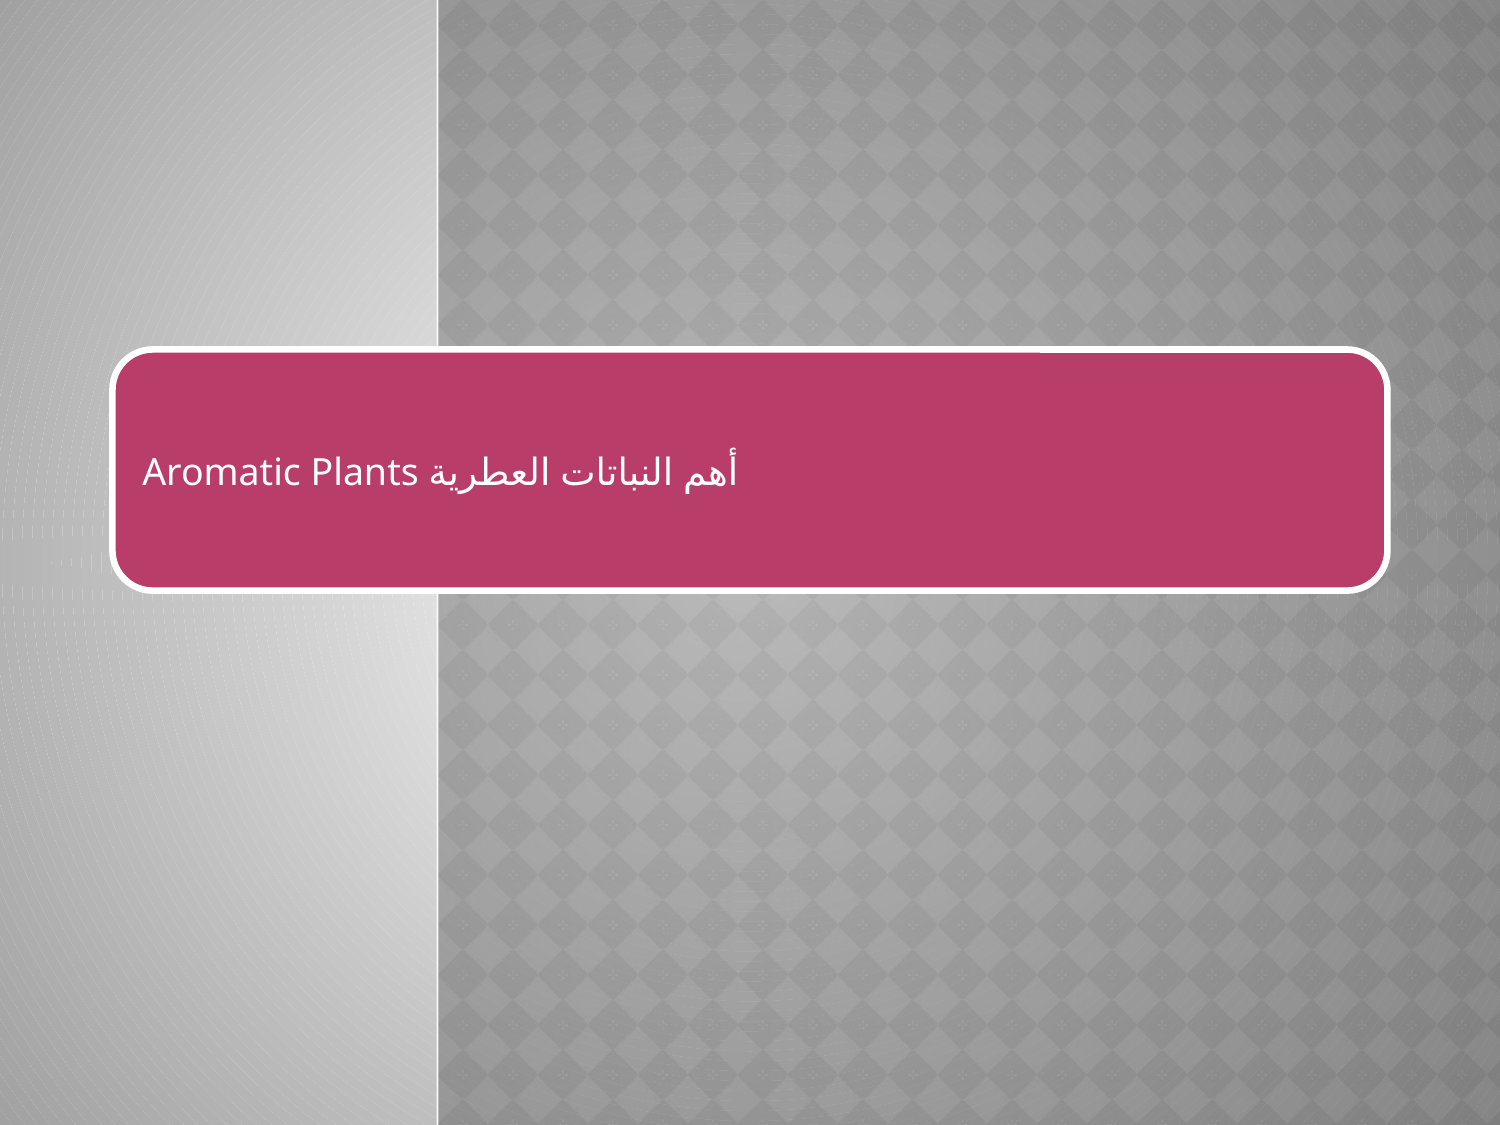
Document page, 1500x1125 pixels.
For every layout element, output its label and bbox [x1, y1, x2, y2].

text_box [111, 349, 1388, 591]
